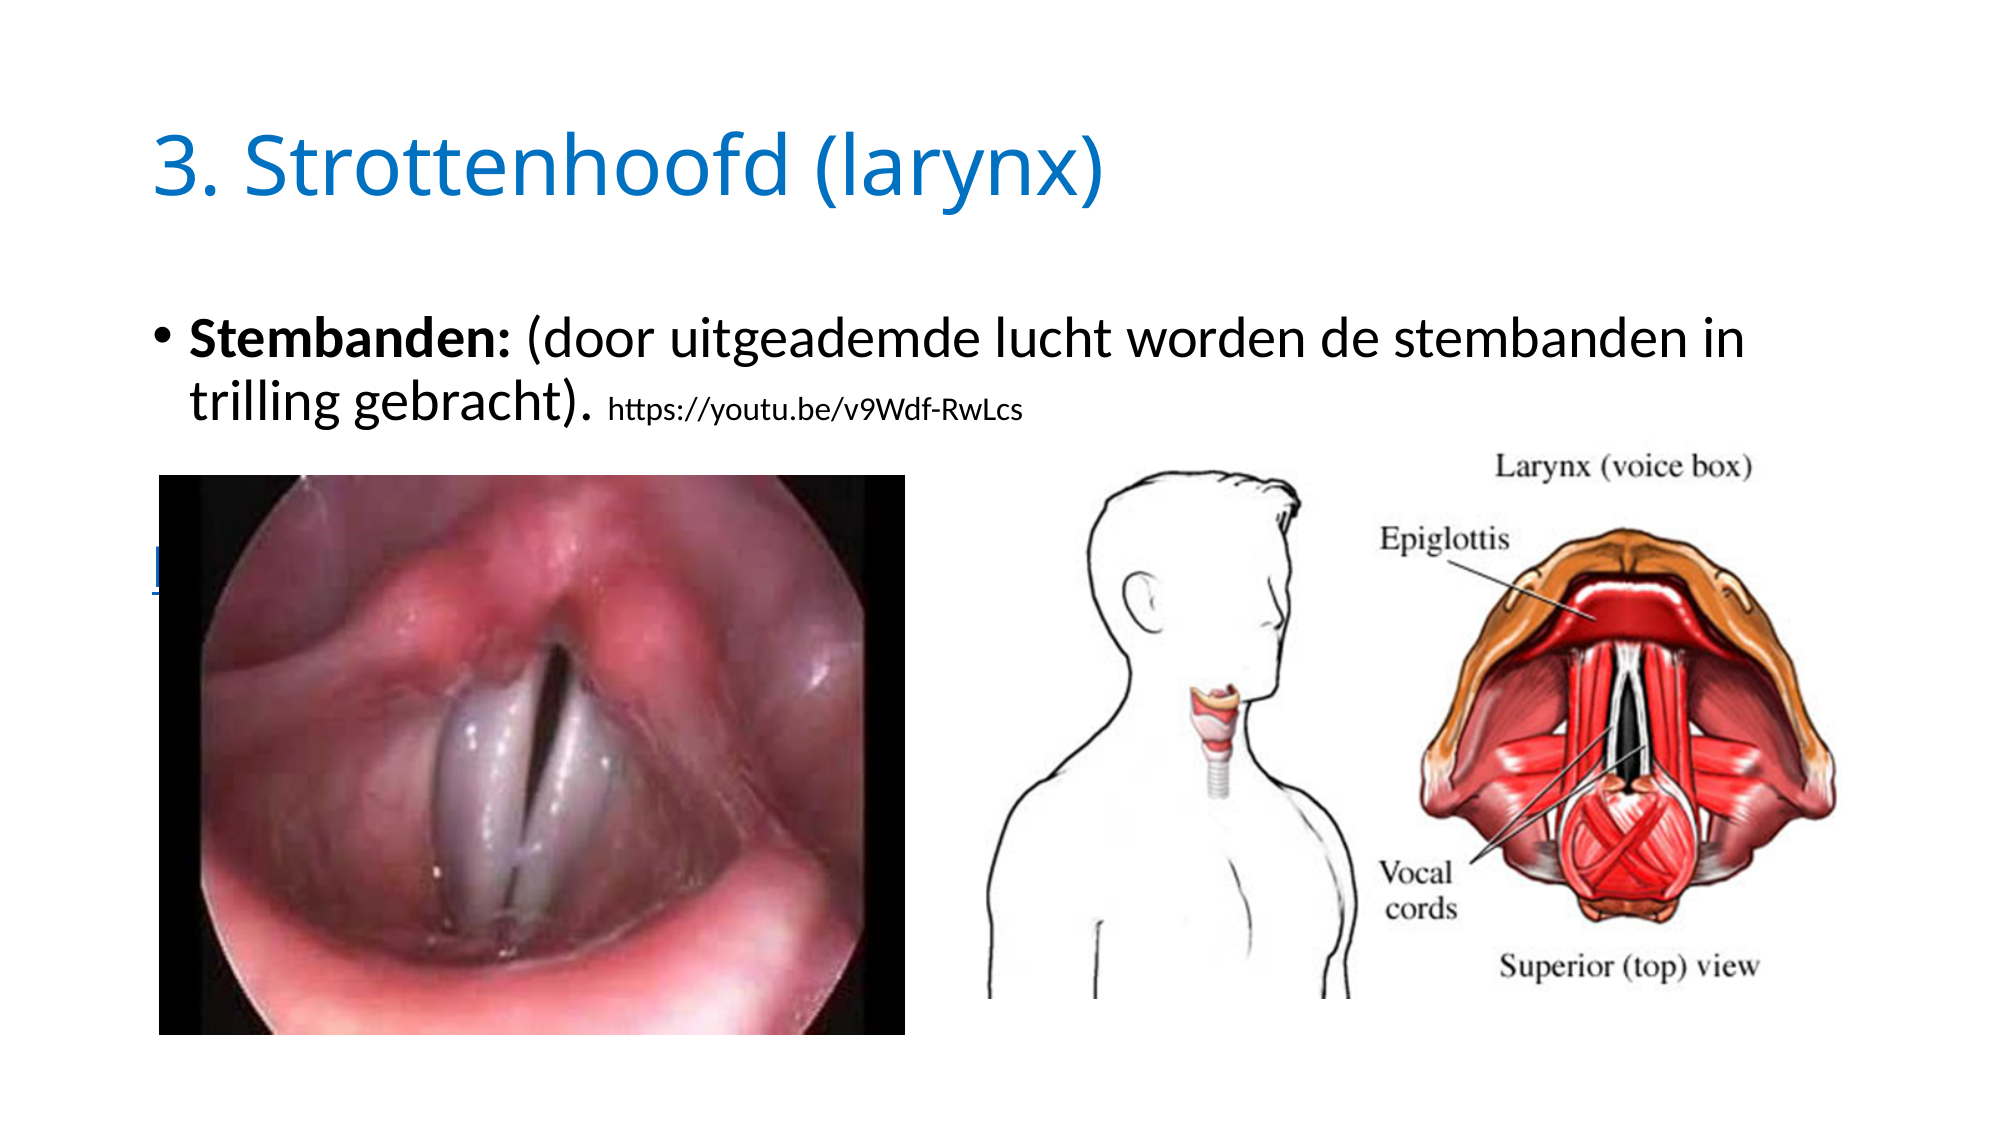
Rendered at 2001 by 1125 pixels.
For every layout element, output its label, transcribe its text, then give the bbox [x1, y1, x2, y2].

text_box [158, 475, 906, 1036]
list Stembanden: (door uitgeademde lucht worden de stembanden in trilling gebracht). https://youtu.be/v9Wdf-RwLcs https://youtu.be/v9Wdf-RwLcs [137, 299, 1863, 1014]
title 3. Strottenhoofd (larynx) [137, 59, 1863, 278]
picture [985, 439, 1842, 999]
